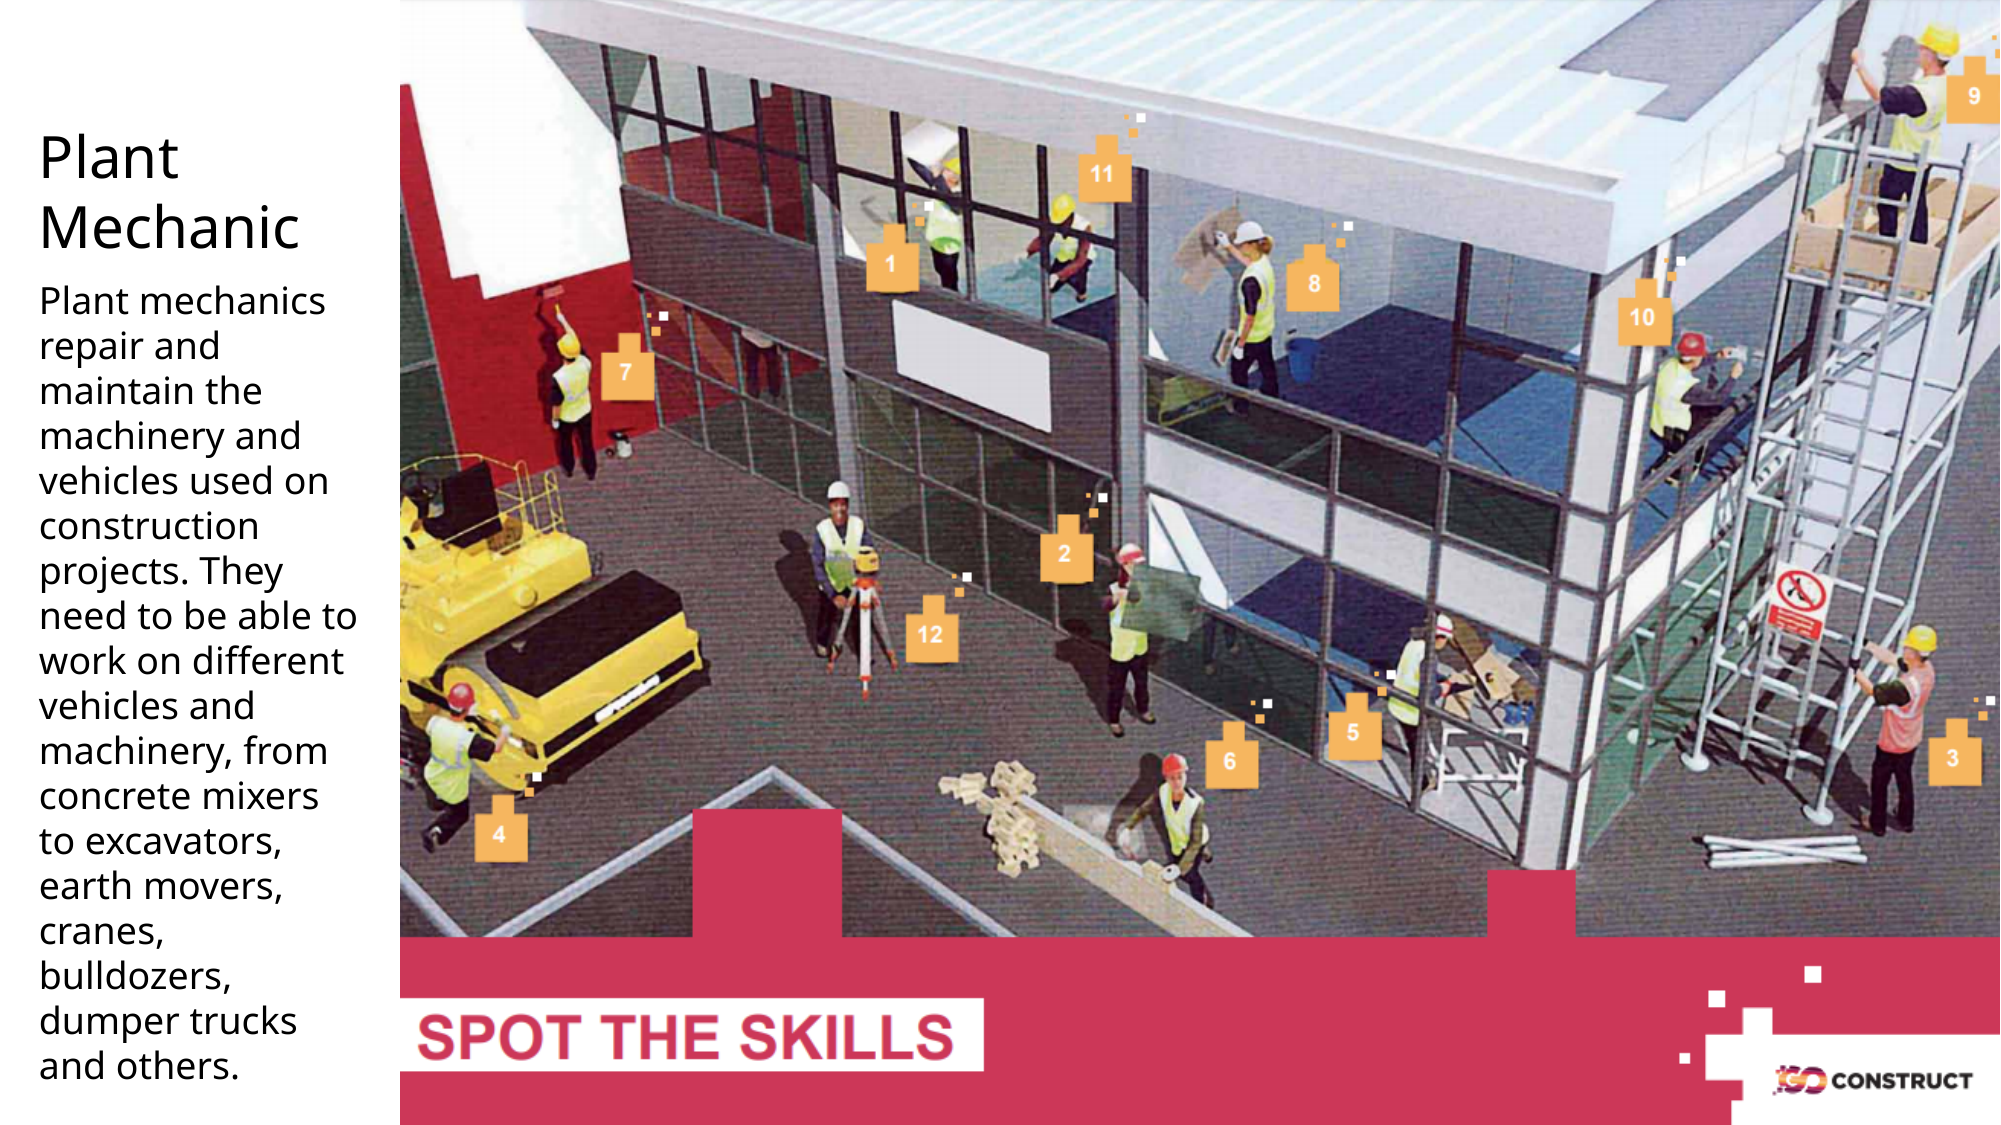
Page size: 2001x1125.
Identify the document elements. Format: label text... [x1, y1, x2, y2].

picture [400, 0, 2000, 1125]
text_box Plant mechanics repair and maintain the machinery and vehicles used on construction projects. They need to be able to work on different vehicles and machinery, from concrete mixers to excavators, earth movers, cranes, bulldozers, dumper trucks and others. [24, 269, 377, 1095]
text_box Plant Mechanic [24, 113, 400, 268]
